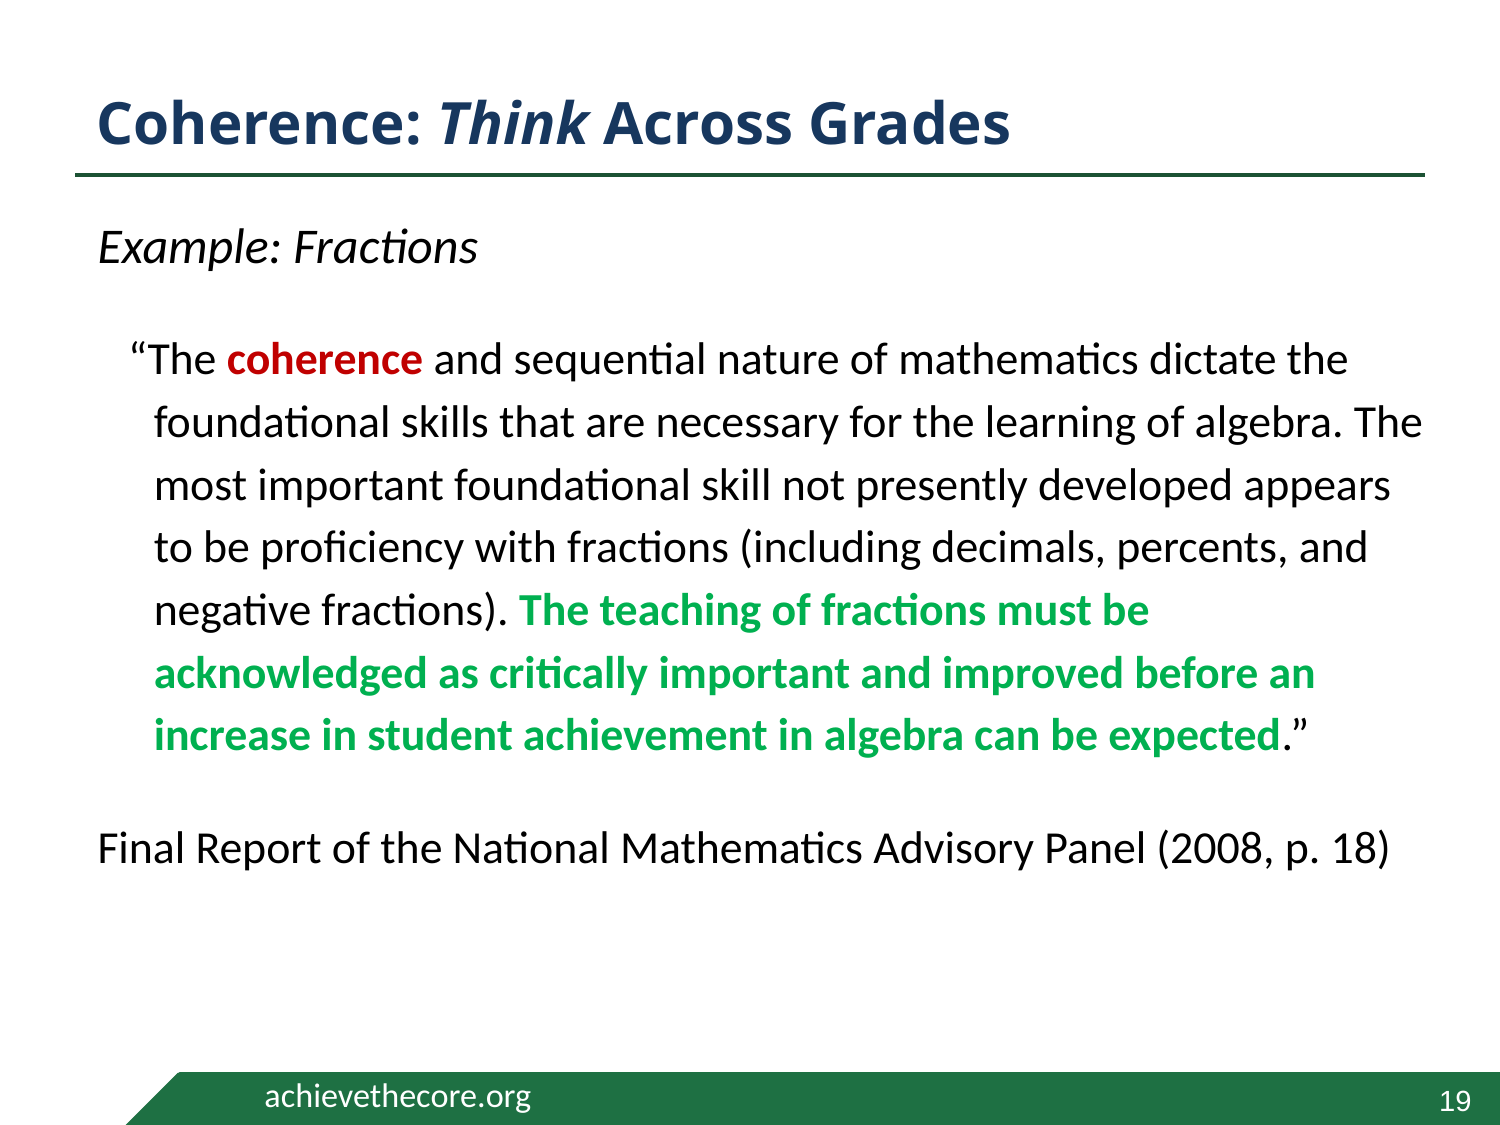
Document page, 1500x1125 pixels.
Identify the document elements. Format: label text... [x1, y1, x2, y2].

list Example: Fractions “The coherence and sequential nature of mathematics dictate the foundational skills that are necessary for the learning of algebra. The most important foundational skill not presently developed appears to be proficiency with fractions (including decimals, percents, and negative fractions). The teaching of fractions must be acknowledged as critically important and improved before an increase in student achievement in algebra can be expected.” Final Report of the National Mathematics Advisory Panel (2008, p. 18) [82, 212, 1448, 881]
slide_number 19 [1136, 1073, 1487, 1125]
title Coherence: Think Across Grades [81, 20, 1432, 224]
